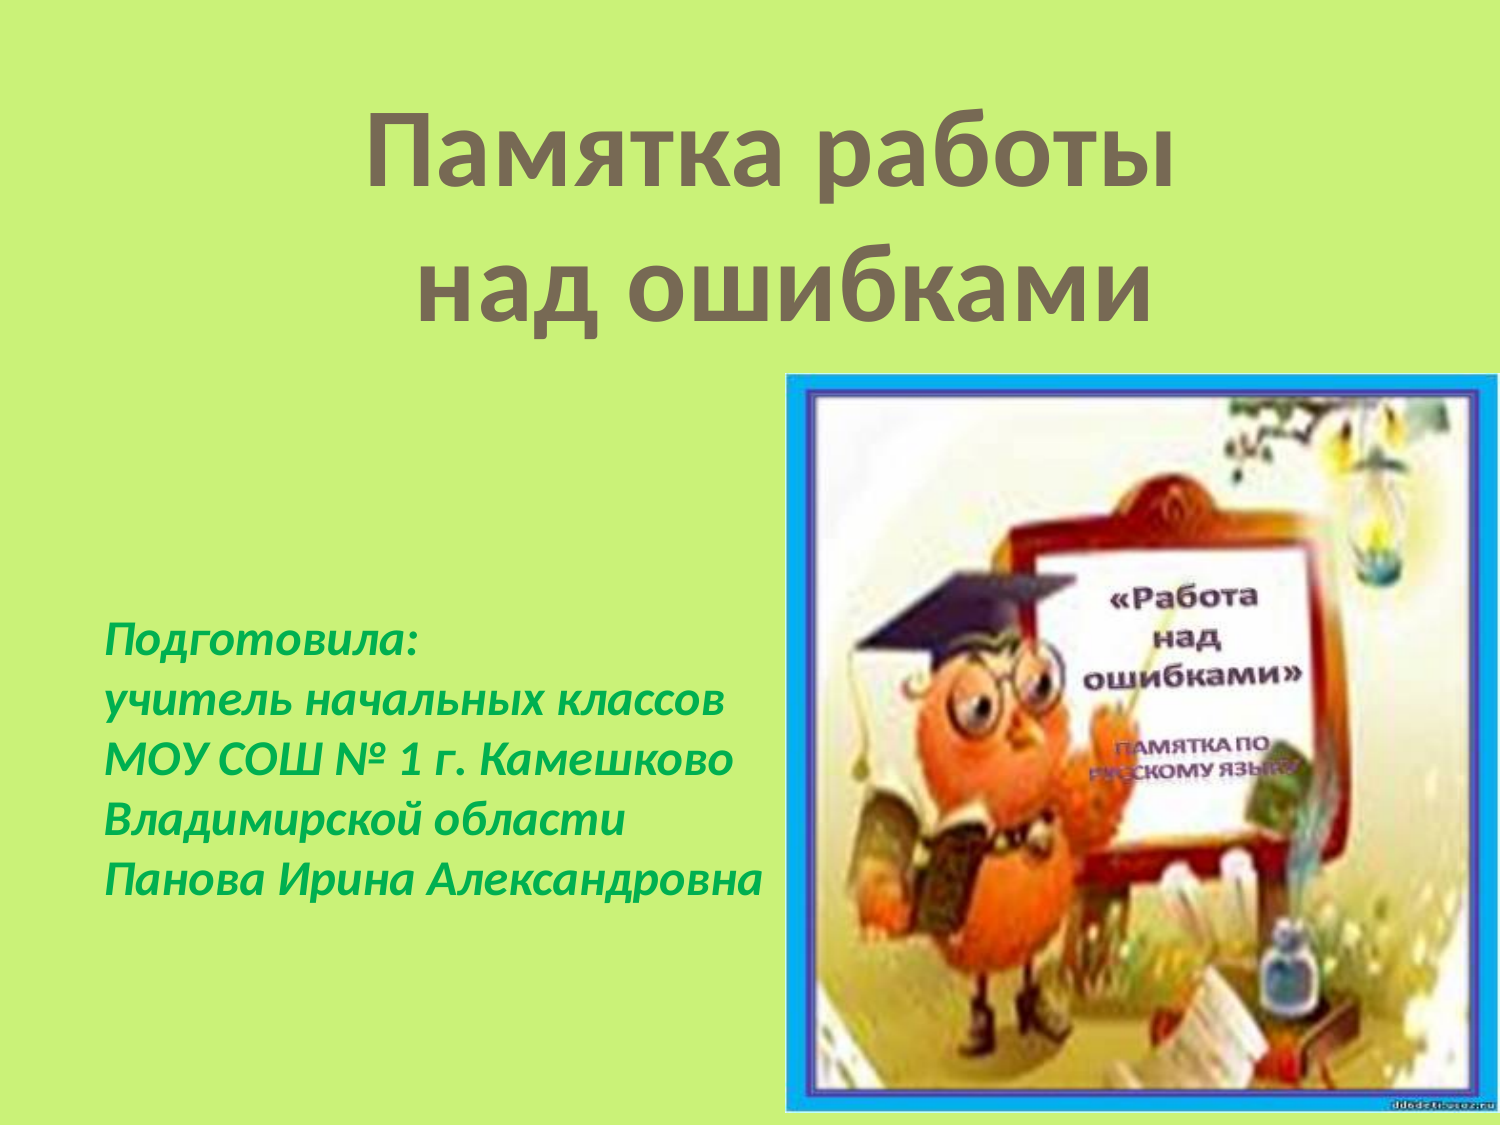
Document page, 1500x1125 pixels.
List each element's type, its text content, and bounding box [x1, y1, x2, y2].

subtitle Подготовила: учитель начальных классов МОУ СОШ № 1 г. Камешково Владимирской области Панова Ирина Александровна [88, 597, 780, 953]
picture [785, 373, 1500, 1113]
text_box Памятка работы над ошибками [194, 66, 1376, 352]
